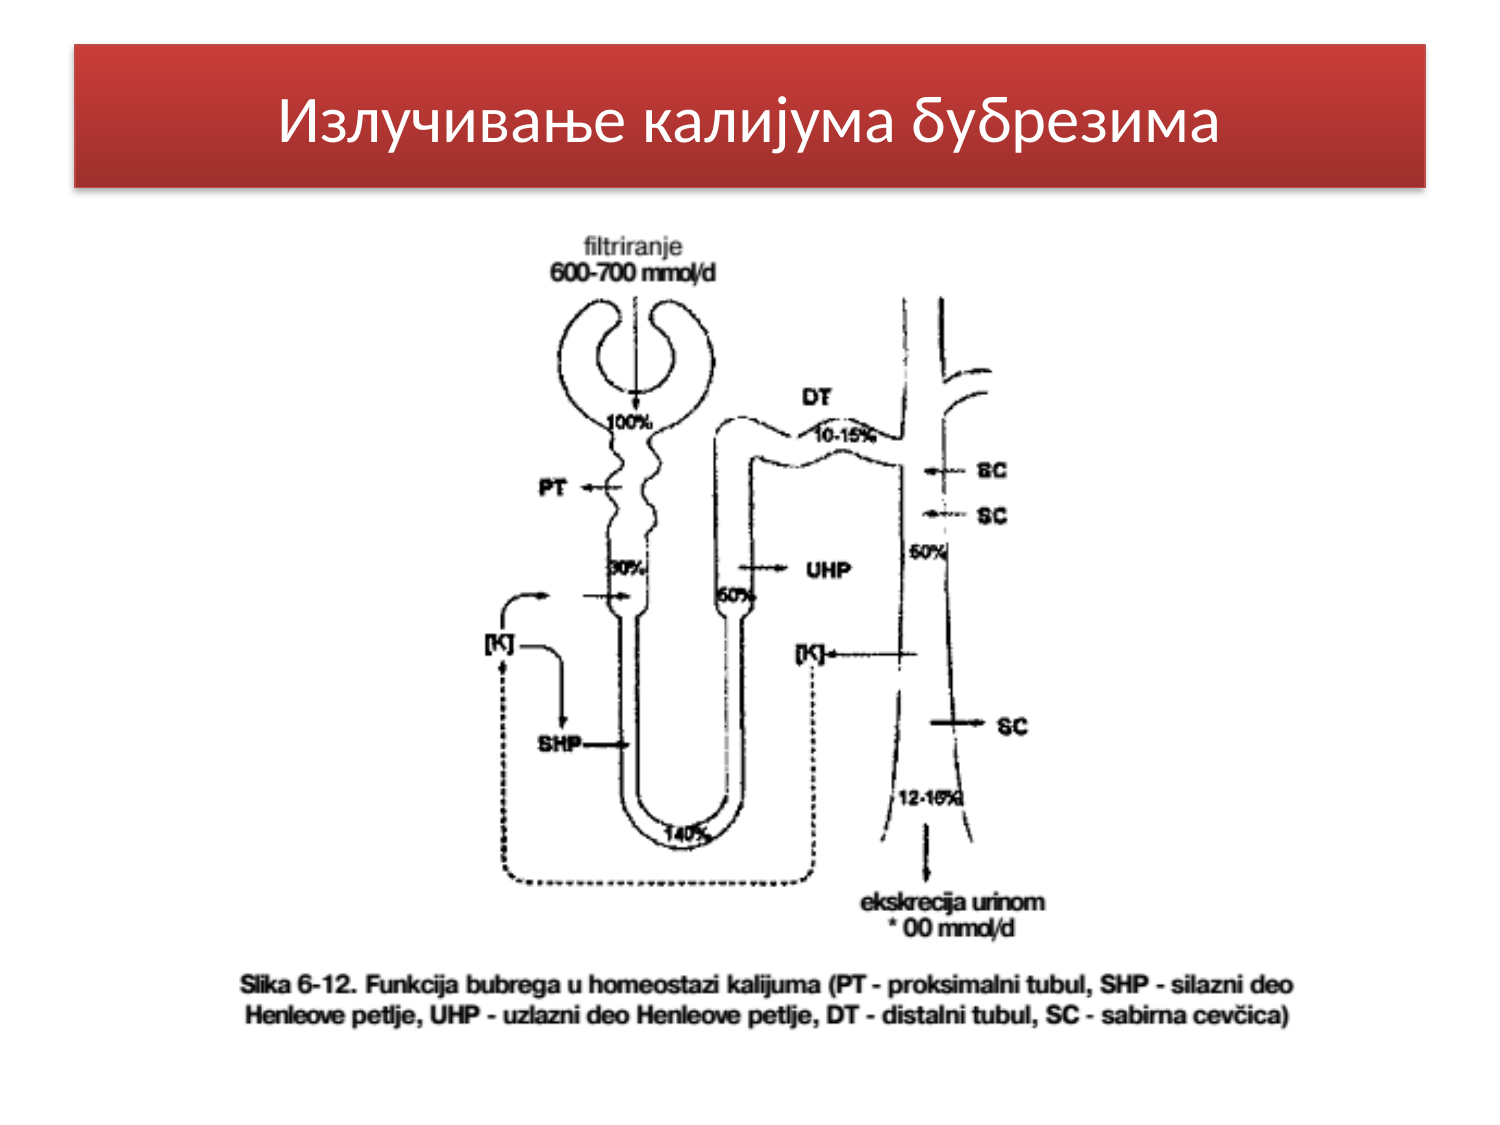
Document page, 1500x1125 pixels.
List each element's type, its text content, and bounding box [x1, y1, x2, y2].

title Излучивање калијума бубрезима [74, 44, 1426, 188]
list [124, 199, 1375, 1046]
